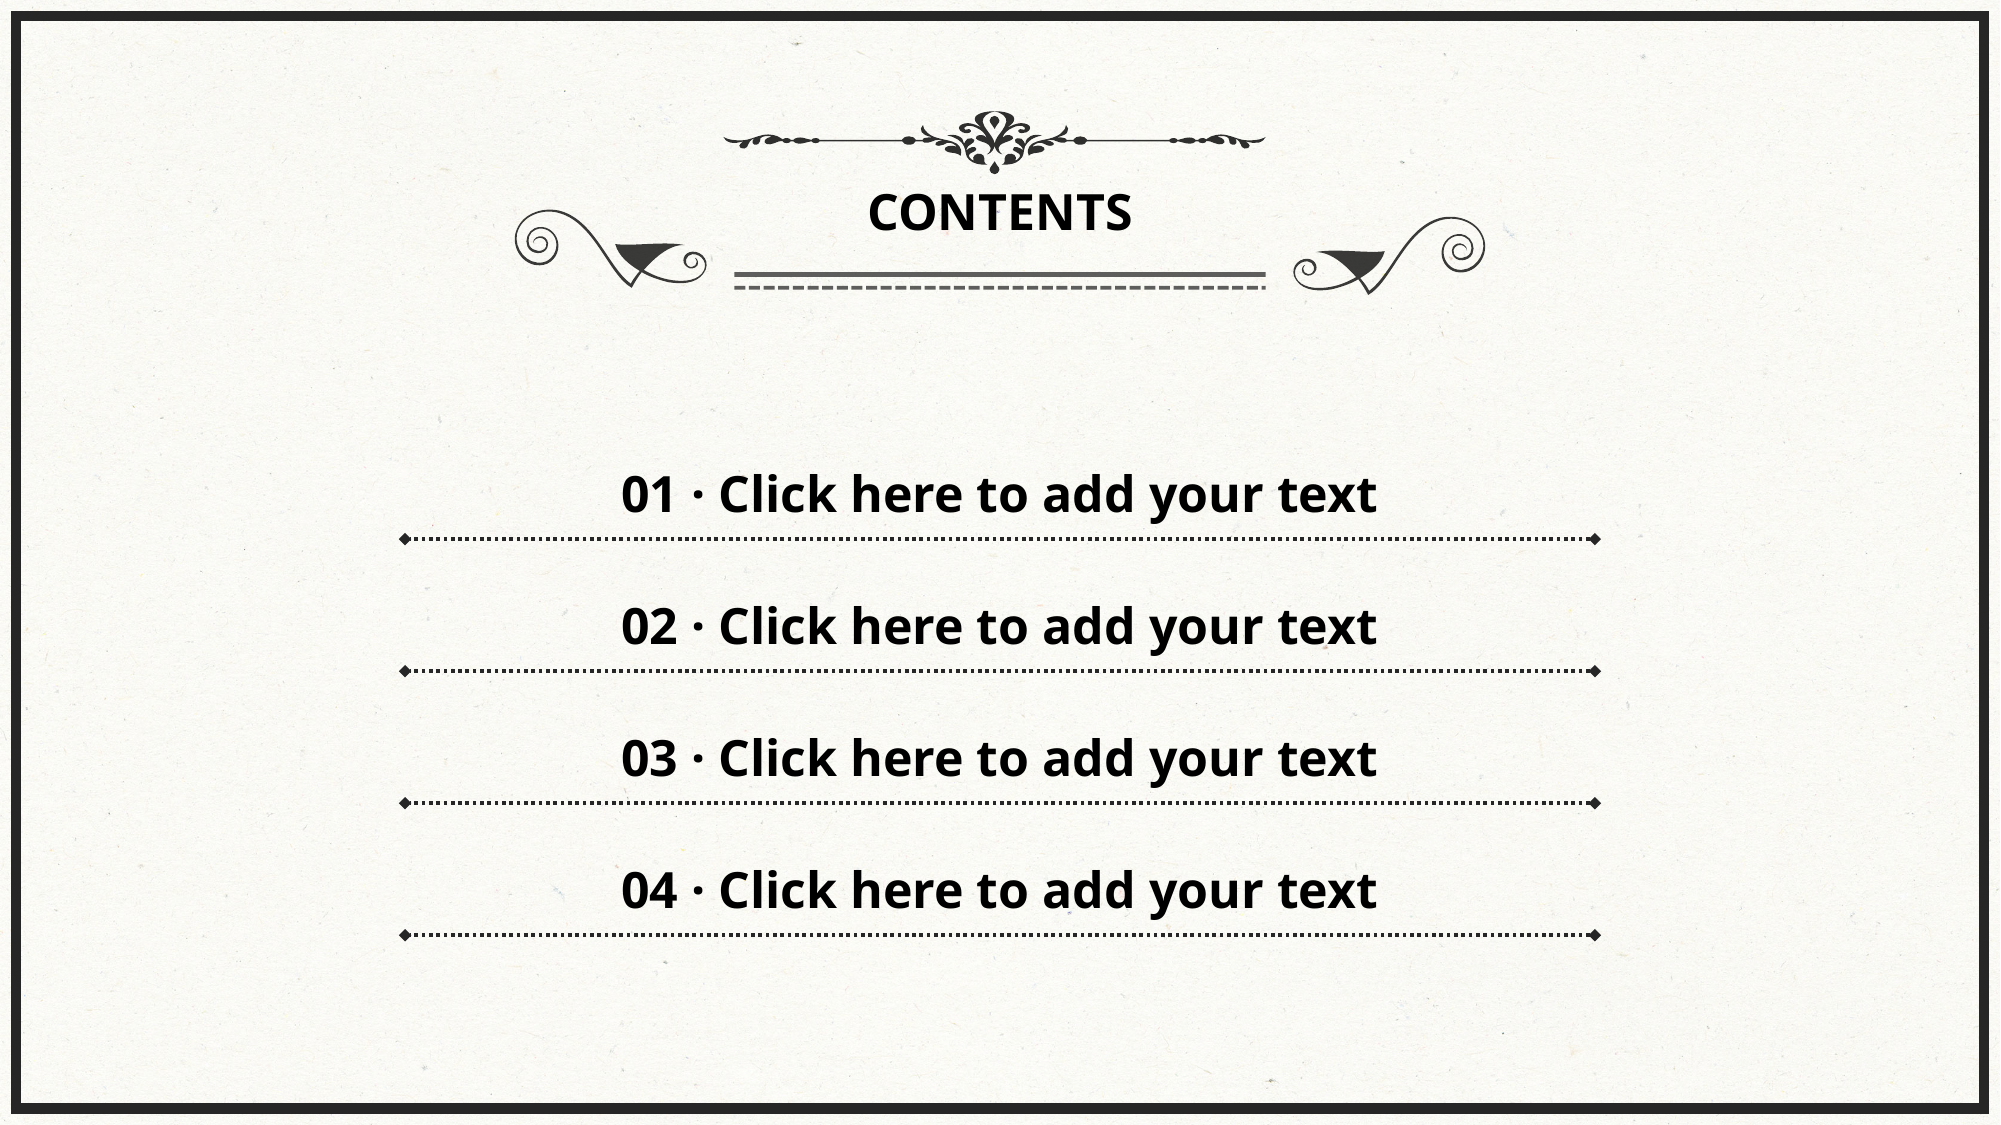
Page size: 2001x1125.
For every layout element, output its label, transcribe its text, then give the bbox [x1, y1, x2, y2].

text_box 01 · Click here to add your text [539, 455, 1461, 530]
text_box [15, 15, 1985, 1109]
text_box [511, 111, 1489, 295]
text_box 03 · Click here to add your text [539, 719, 1461, 794]
text_box 04 · Click here to add your text [539, 851, 1461, 926]
text_box 02 · Click here to add your text [539, 587, 1461, 662]
